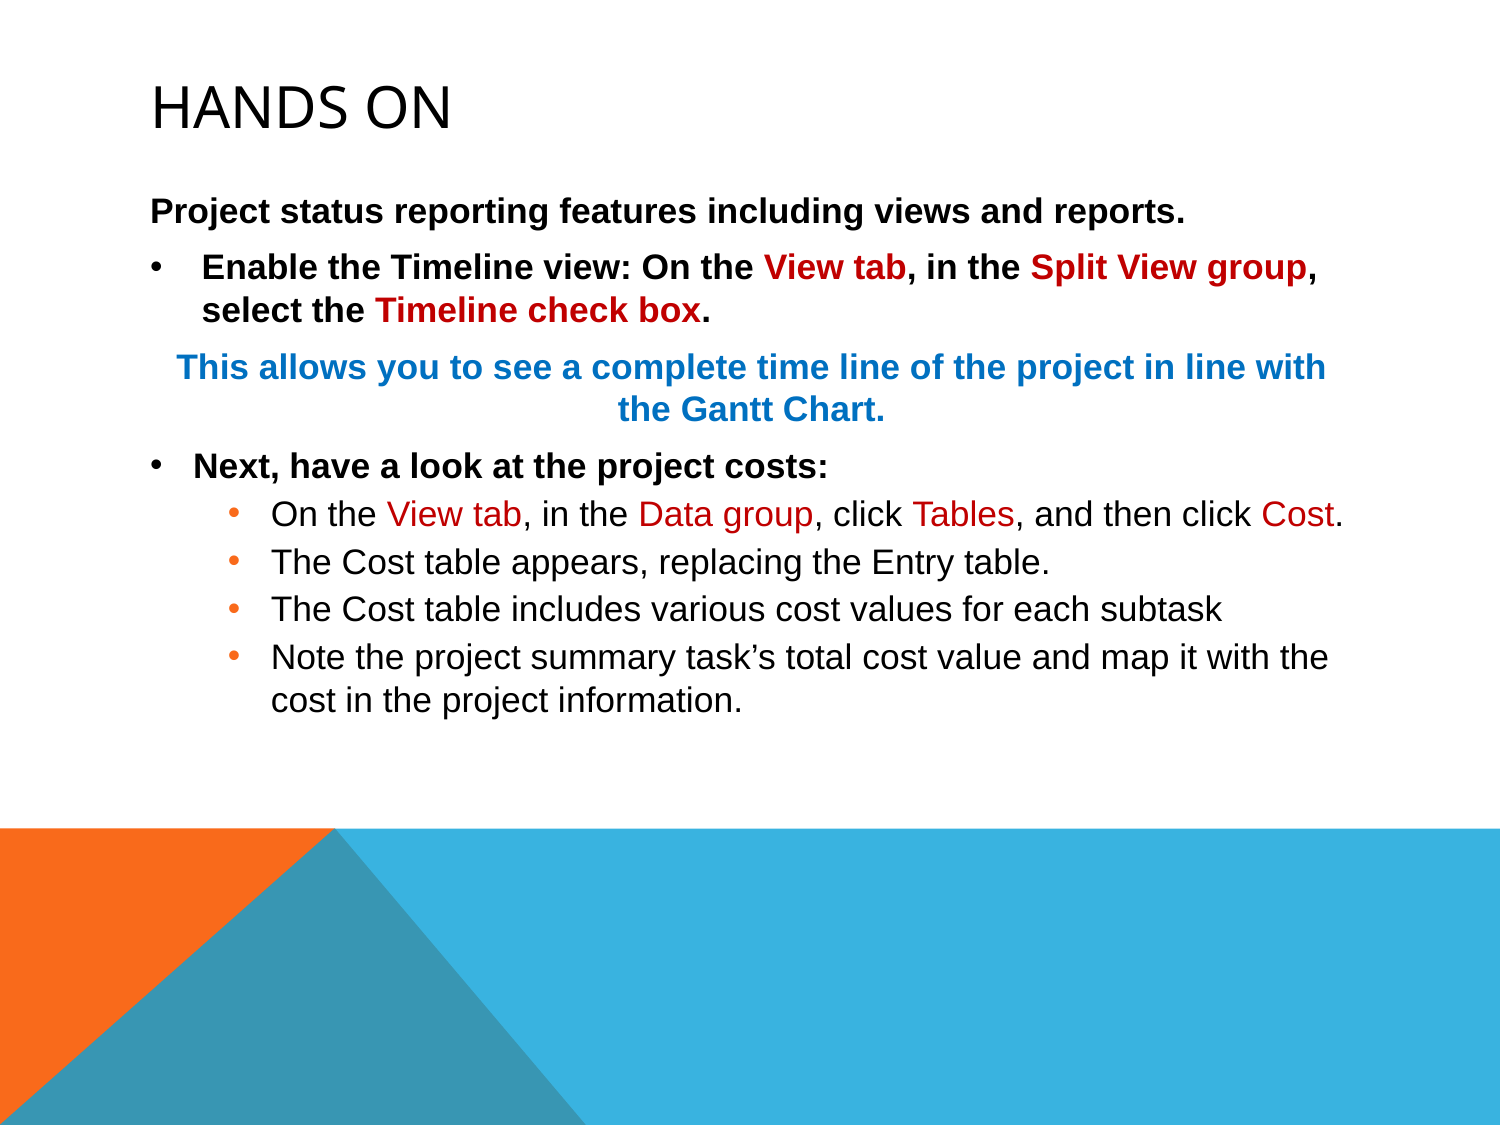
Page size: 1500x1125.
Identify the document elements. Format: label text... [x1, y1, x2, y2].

list Project status reporting features including views and reports. Enable the Timeline view: On the View tab, in the Split View group, select the Timeline check box. This allows you to see a complete time line of the project in line with the Gantt Chart. Next, have a look at the project costs: On the View tab, in the Data group, click Tables, and then click Cost. The Cost table appears, replacing the Entry table. The Cost table includes various cost values for each subtask Note the project summary task’s total cost value and map it with the cost in the project information. [135, 180, 1369, 768]
title Hands on [135, 60, 1369, 150]
